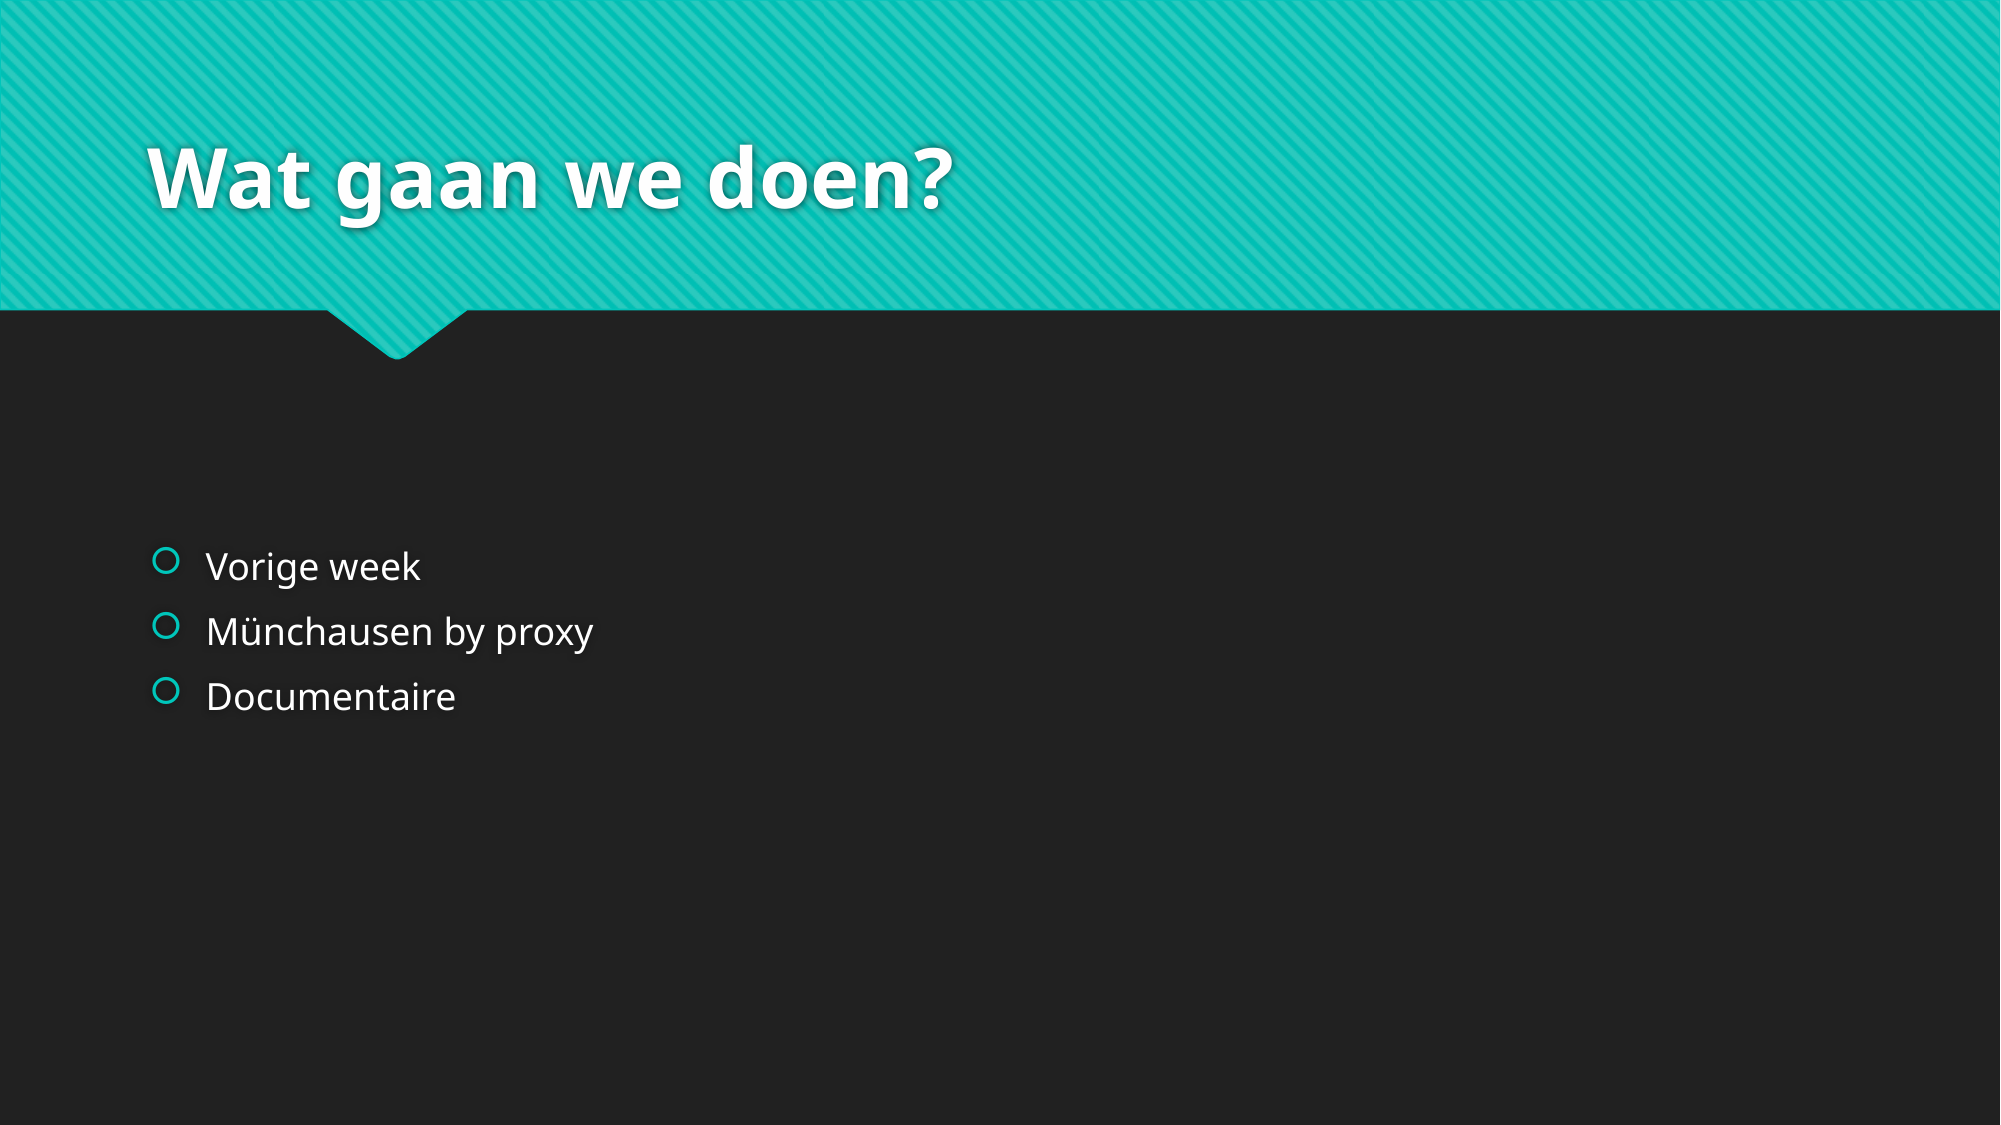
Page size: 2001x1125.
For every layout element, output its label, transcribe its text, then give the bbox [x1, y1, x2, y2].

list Vorige week Münchausen by proxy Documentaire [134, 364, 1866, 962]
title Wat gaan we doen? [132, 73, 1868, 233]
